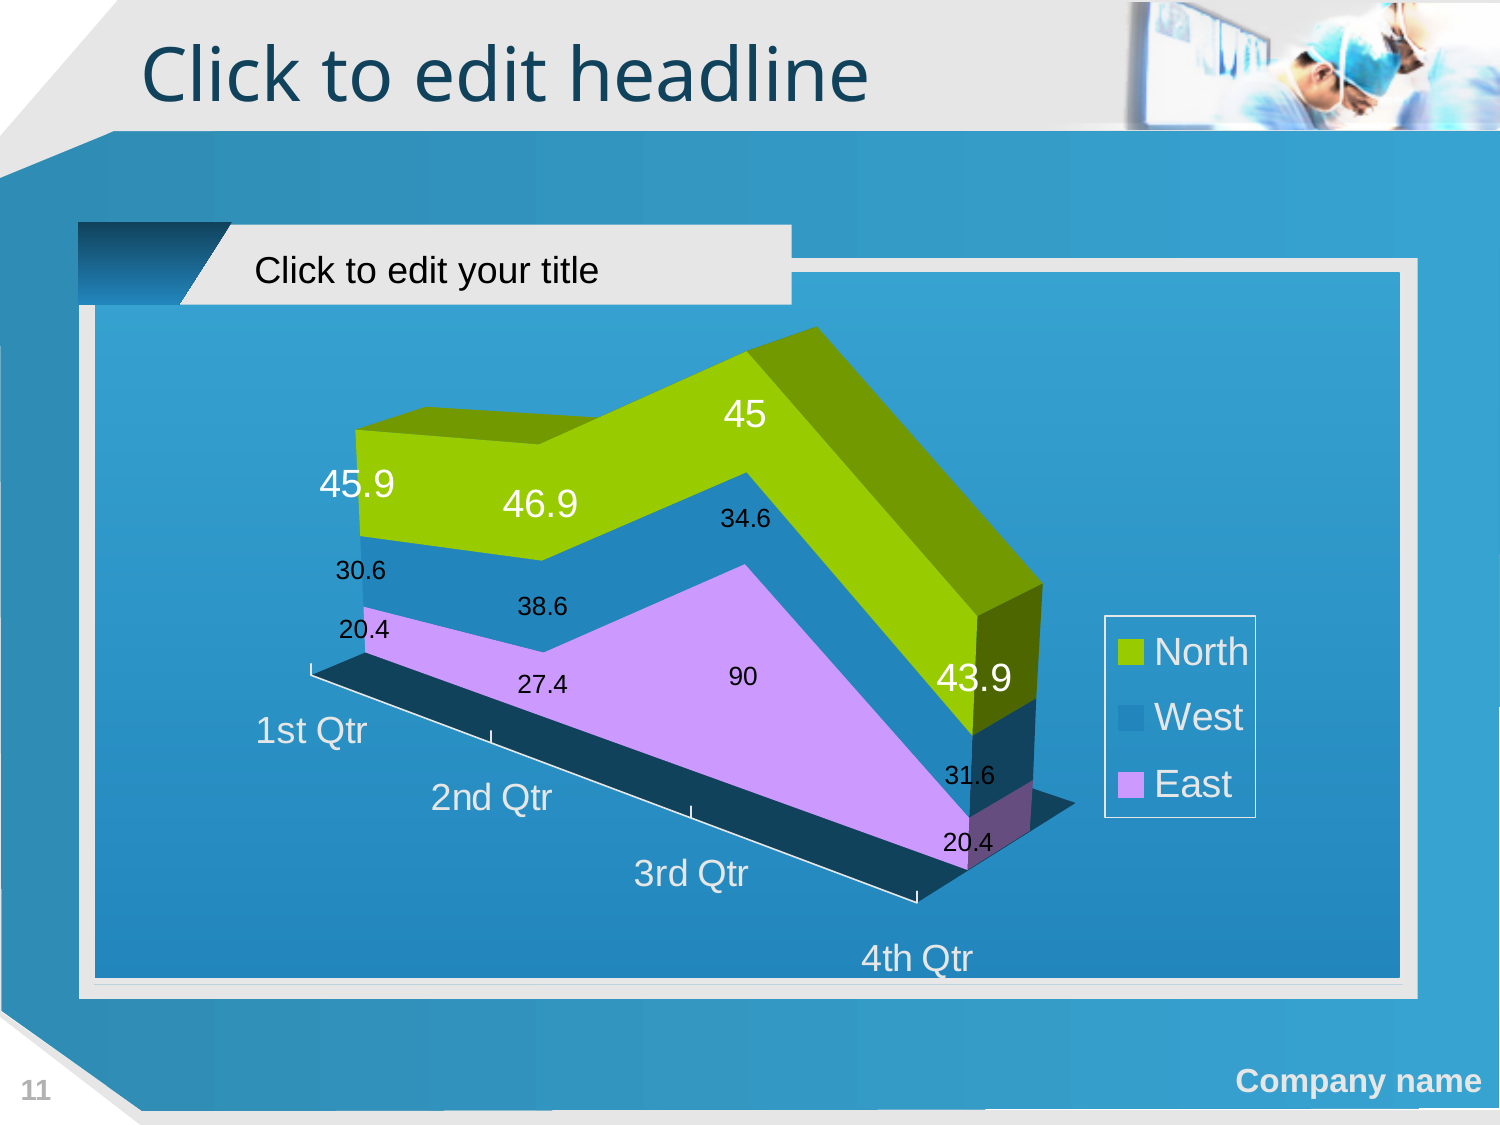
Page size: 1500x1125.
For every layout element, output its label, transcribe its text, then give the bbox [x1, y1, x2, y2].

text_box [1359, 272, 1400, 978]
picture [117, 0, 1500, 131]
title Click to edit headline [124, 7, 1474, 135]
text_box [1359, 258, 1418, 999]
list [53, 138, 1355, 1013]
slide_number 11 [0, 1063, 67, 1125]
